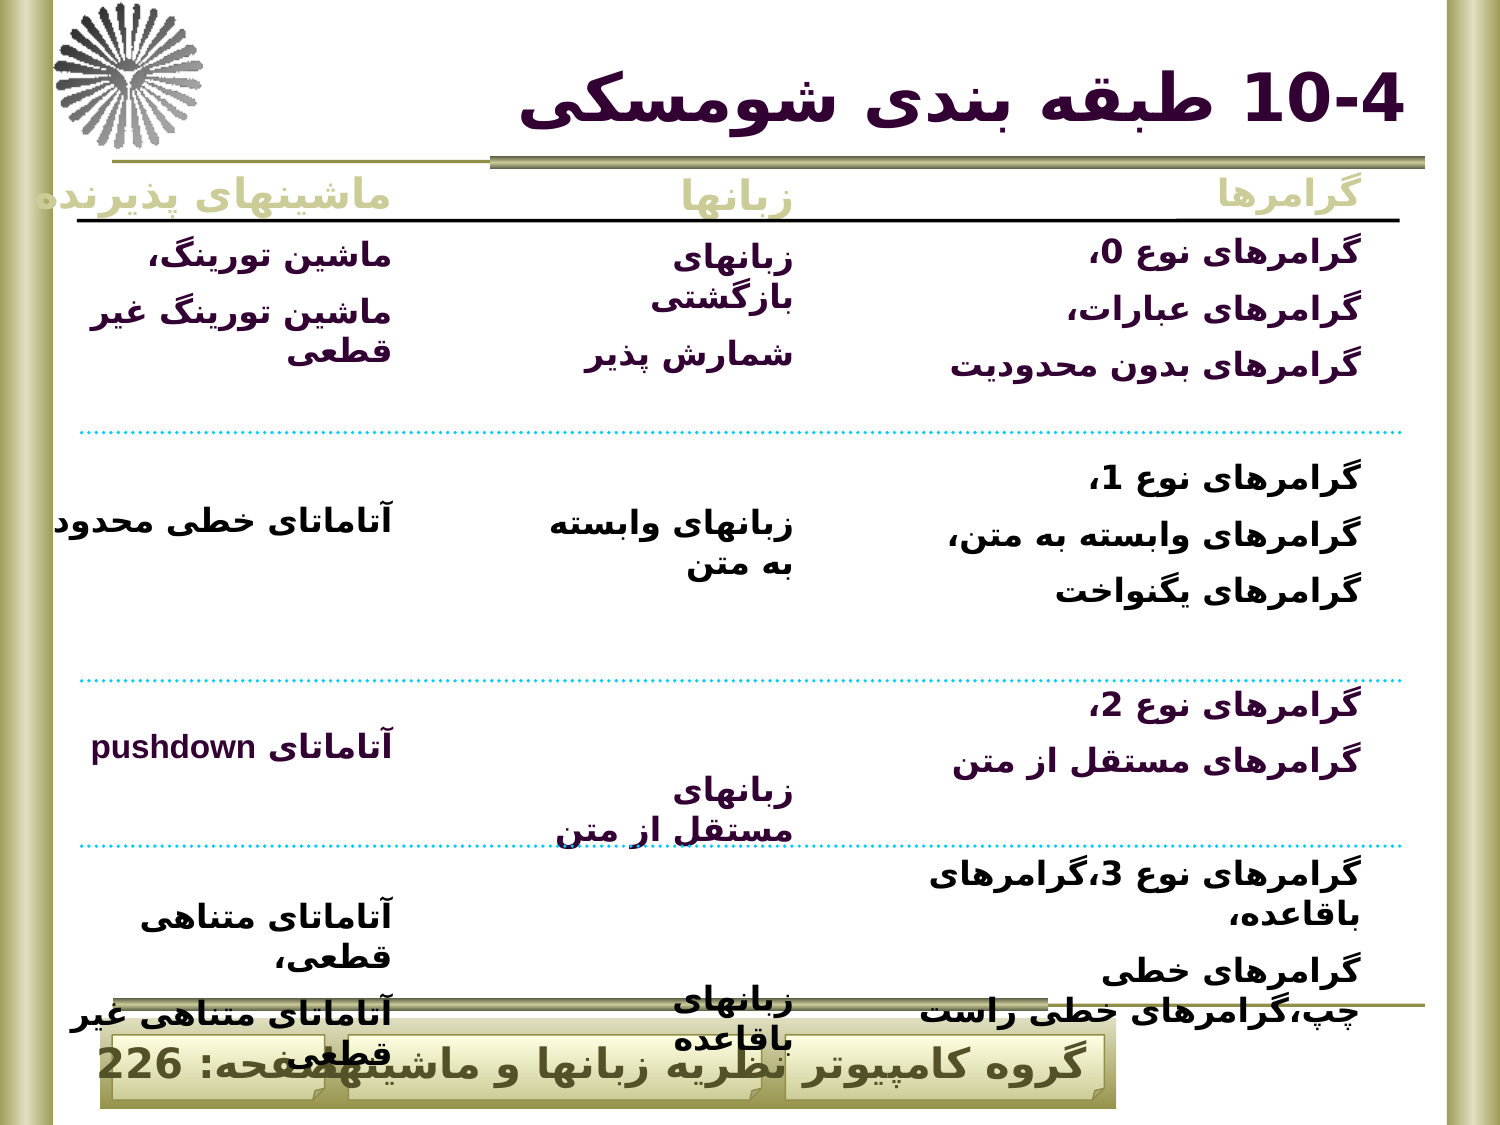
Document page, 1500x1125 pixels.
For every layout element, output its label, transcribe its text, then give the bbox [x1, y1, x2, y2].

text_box گرامرها گرامرهای نوع 0، گرامرهای عبارات، گرامرهای بدون محدودیت گرامرهای نوع 1، گرامرهای وابسته به متن، گرامرهای یگنواخت گرامرهای نوع 2، گرامرهای مستقل از متن گرامرهای نوع 3،گرامرهای باقاعده، گرامرهای خطی چپ،گرامرهای خطی راست [868, 221, 1376, 1037]
text_box گرامرها گرامرهای نوع 0، گرامرهای عبارات، گرامرهای بدون محدودیت گرامرهای نوع 1، گرامرهای وابسته به متن، گرامرهای یگنواخت گرامرهای نوع 2، گرامرهای مستقل از متن گرامرهای نوع 3،گرامرهای باقاعده، گرامرهای خطی چپ،گرامرهای خطی راست [868, 160, 1376, 220]
title 10-4 طبقه بندی شومسکی [147, 42, 1423, 147]
text_box زبانها زبانهای بازگشتی شمارش پذیر زبانهای وابسته به متن زبانهای مستقل از متن زبانهای باقاعده [525, 160, 809, 220]
text_box زبانها زبانهای بازگشتی شمارش پذیر زبانهای وابسته به متن زبانهای مستقل از متن زبانهای باقاعده [525, 221, 809, 1065]
text_box ماشینهای پذیرنده ماشین تورینگ، ماشین تورینگ غیر قطعی آتاماتای خطی محدود آتاماتای pushdown آتاماتای متناهی قطعی، آتاماتای متناهی غیر قطعی [17, 158, 408, 1080]
